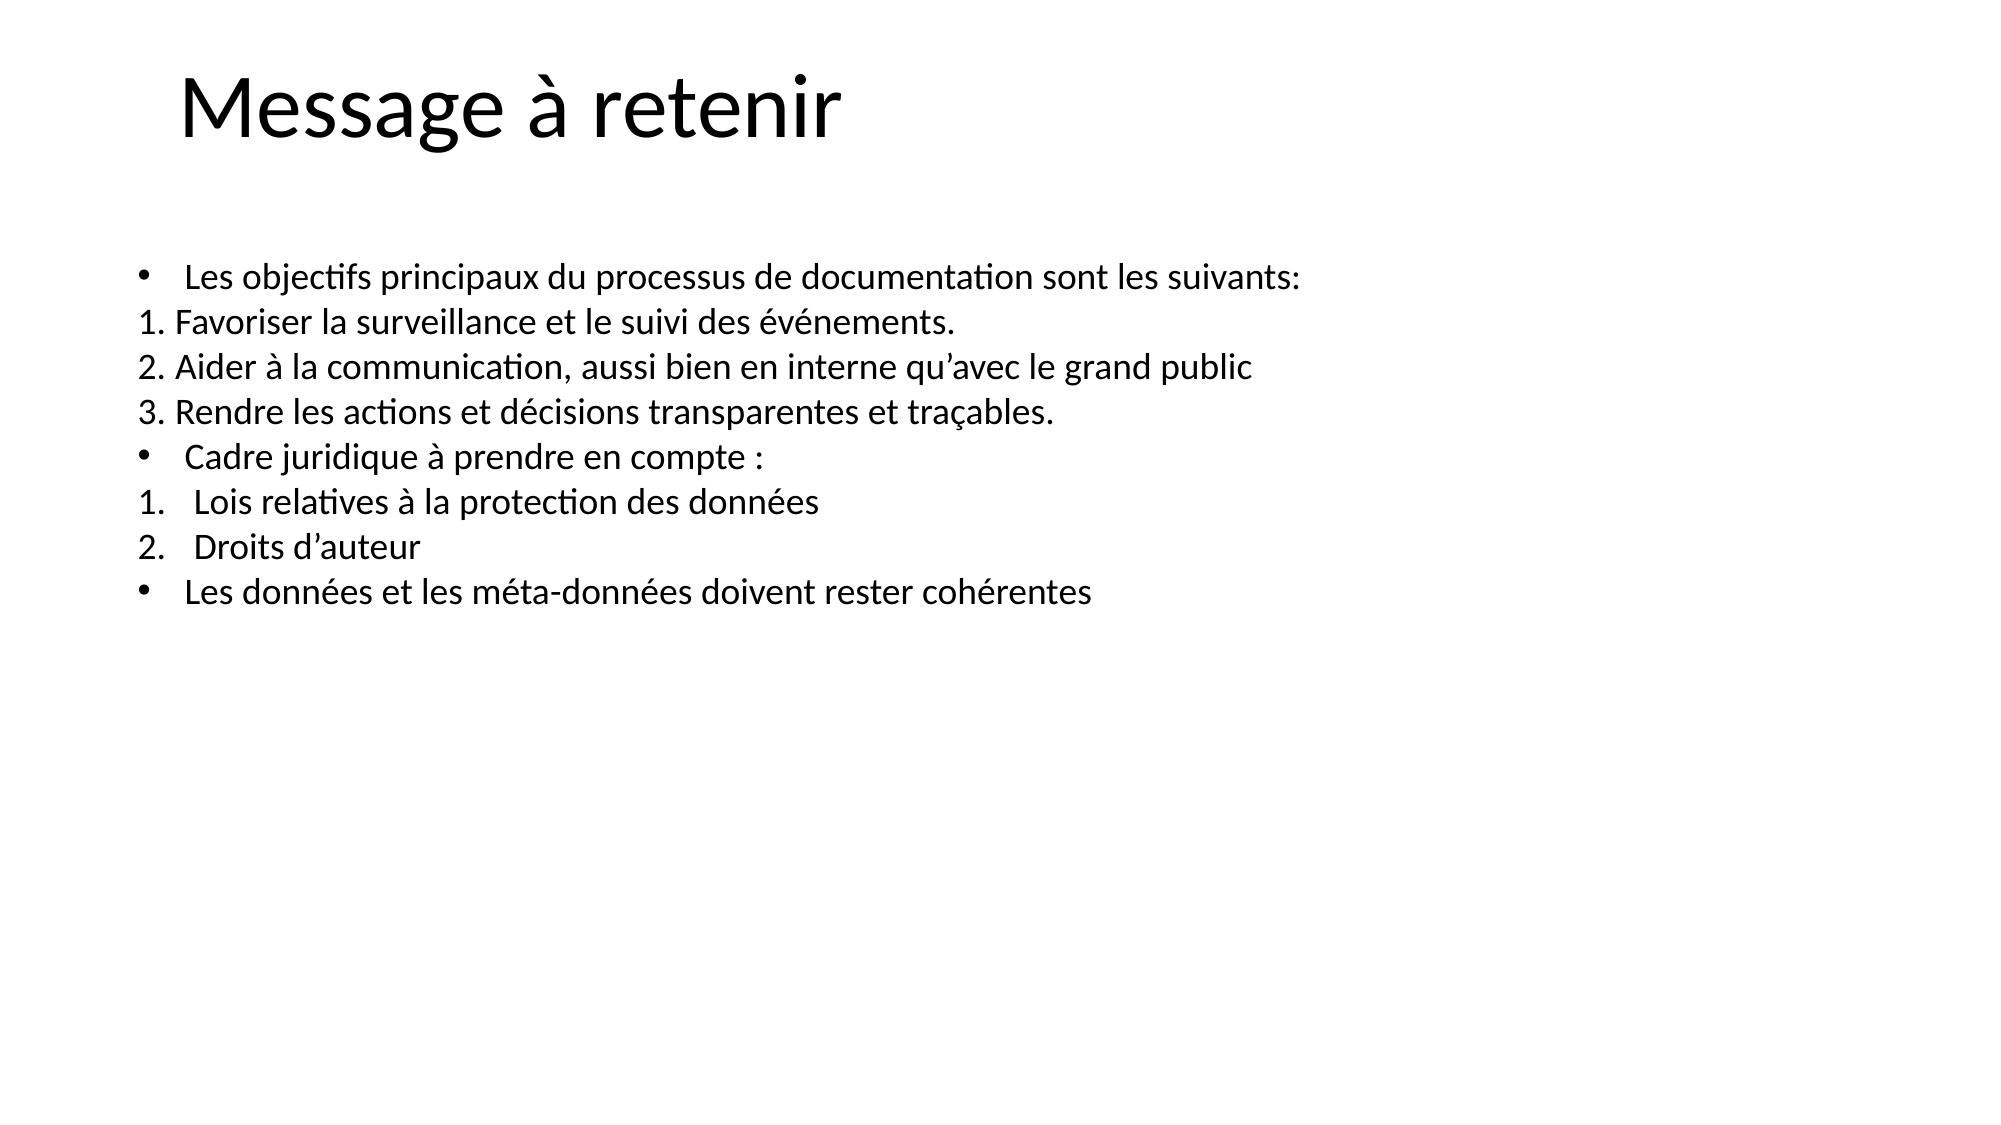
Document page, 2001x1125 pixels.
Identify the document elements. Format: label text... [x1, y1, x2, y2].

text_box Les objectifs principaux du processus de documentation sont les suivants: Favoriser la surveillance et le suivi des événements. Aider à la communication, aussi bien en interne qu’avec le grand public Rendre les actions et décisions transparentes et traçables. Cadre juridique à prendre en compte : Lois relatives à la protection des données Droits d’auteur Les données et les méta-données doivent rester cohérentes [123, 244, 1945, 710]
text_box Message à retenir [163, 38, 1805, 164]
